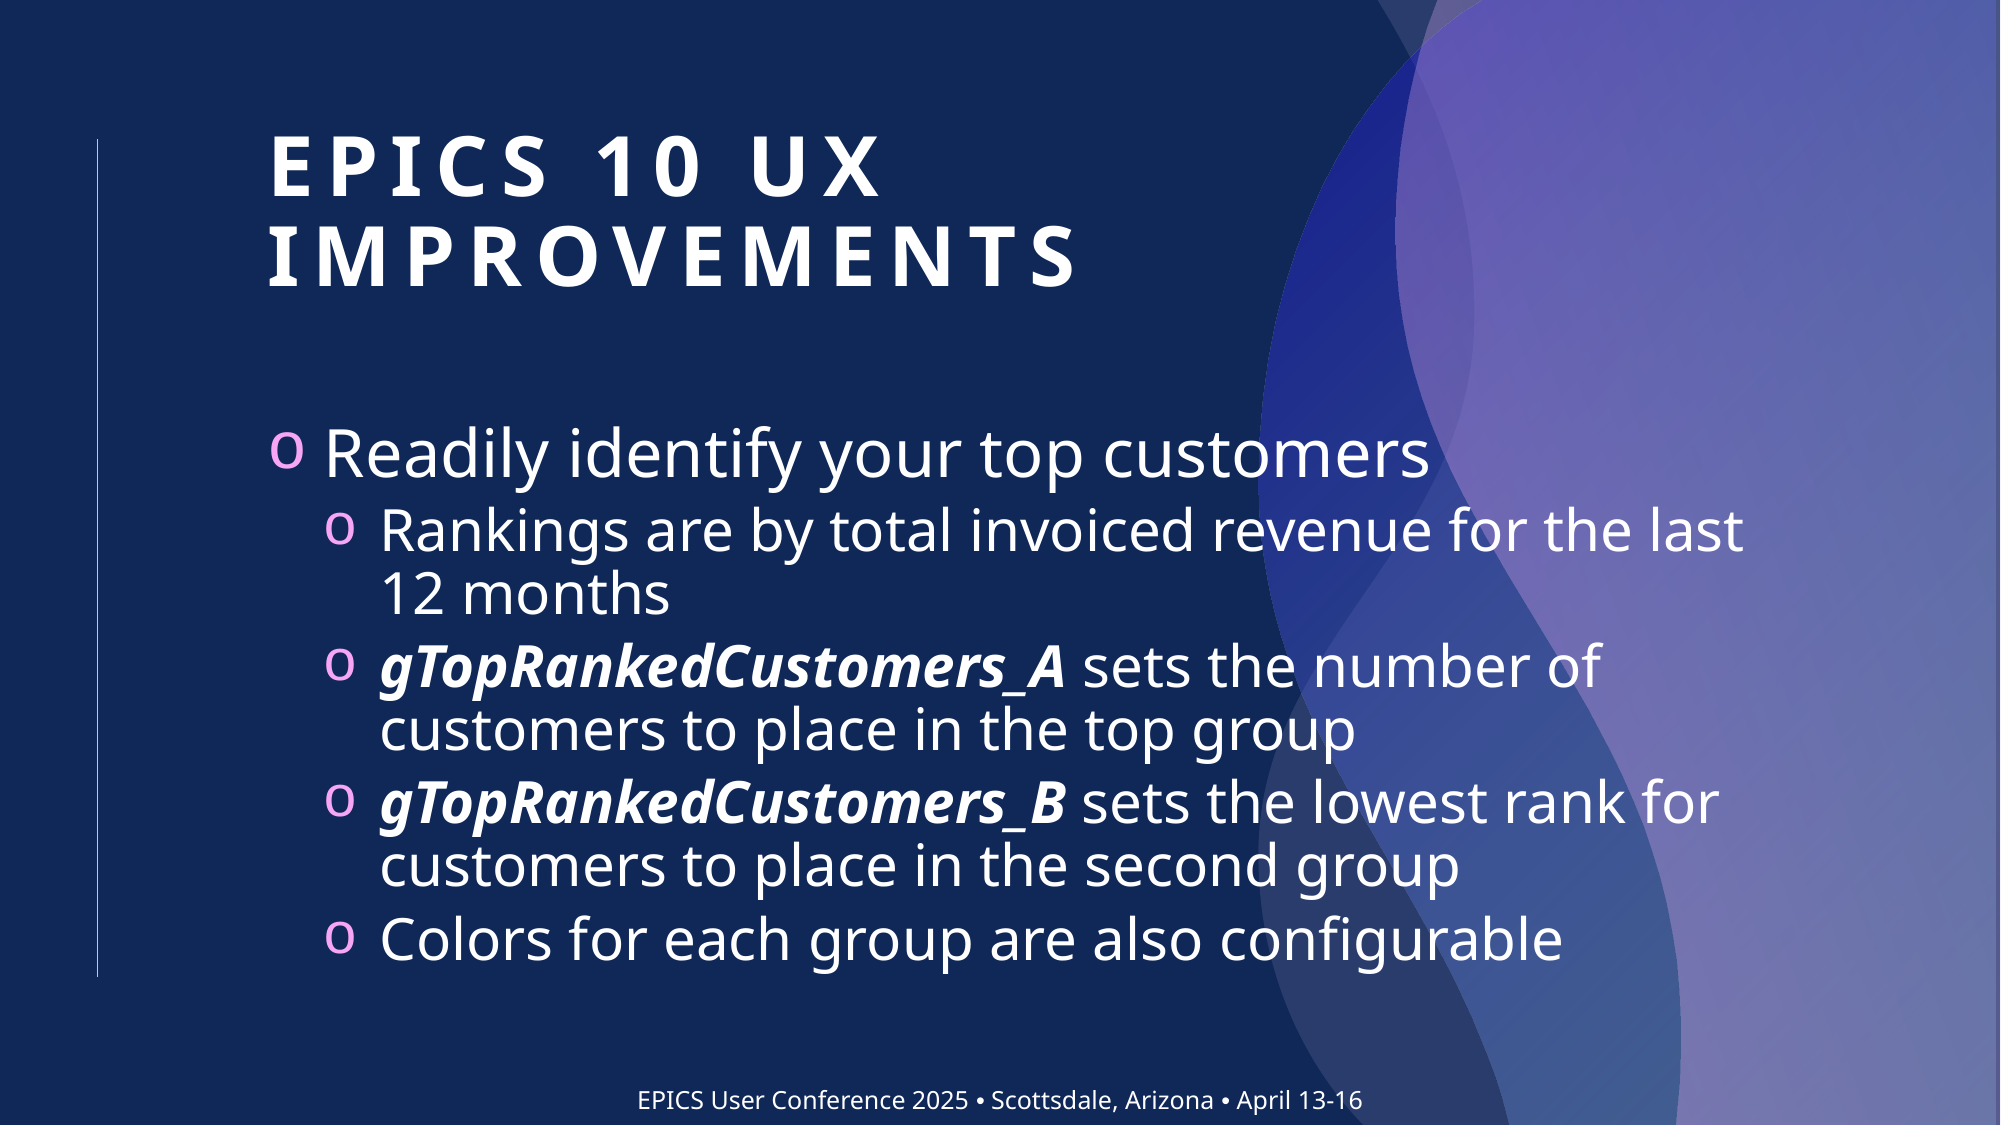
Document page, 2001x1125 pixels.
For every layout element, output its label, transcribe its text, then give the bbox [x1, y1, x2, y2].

title EPICS 10 UX Improvements [251, 136, 1709, 312]
list Readily identify your top customers Rankings are by total invoiced revenue for the last 12 months gTopRankedCustomers_A sets the number of customers to place in the top group gTopRankedCustomers_B sets the lowest rank for customers to place in the second group Colors for each group are also configurable [251, 363, 1794, 902]
